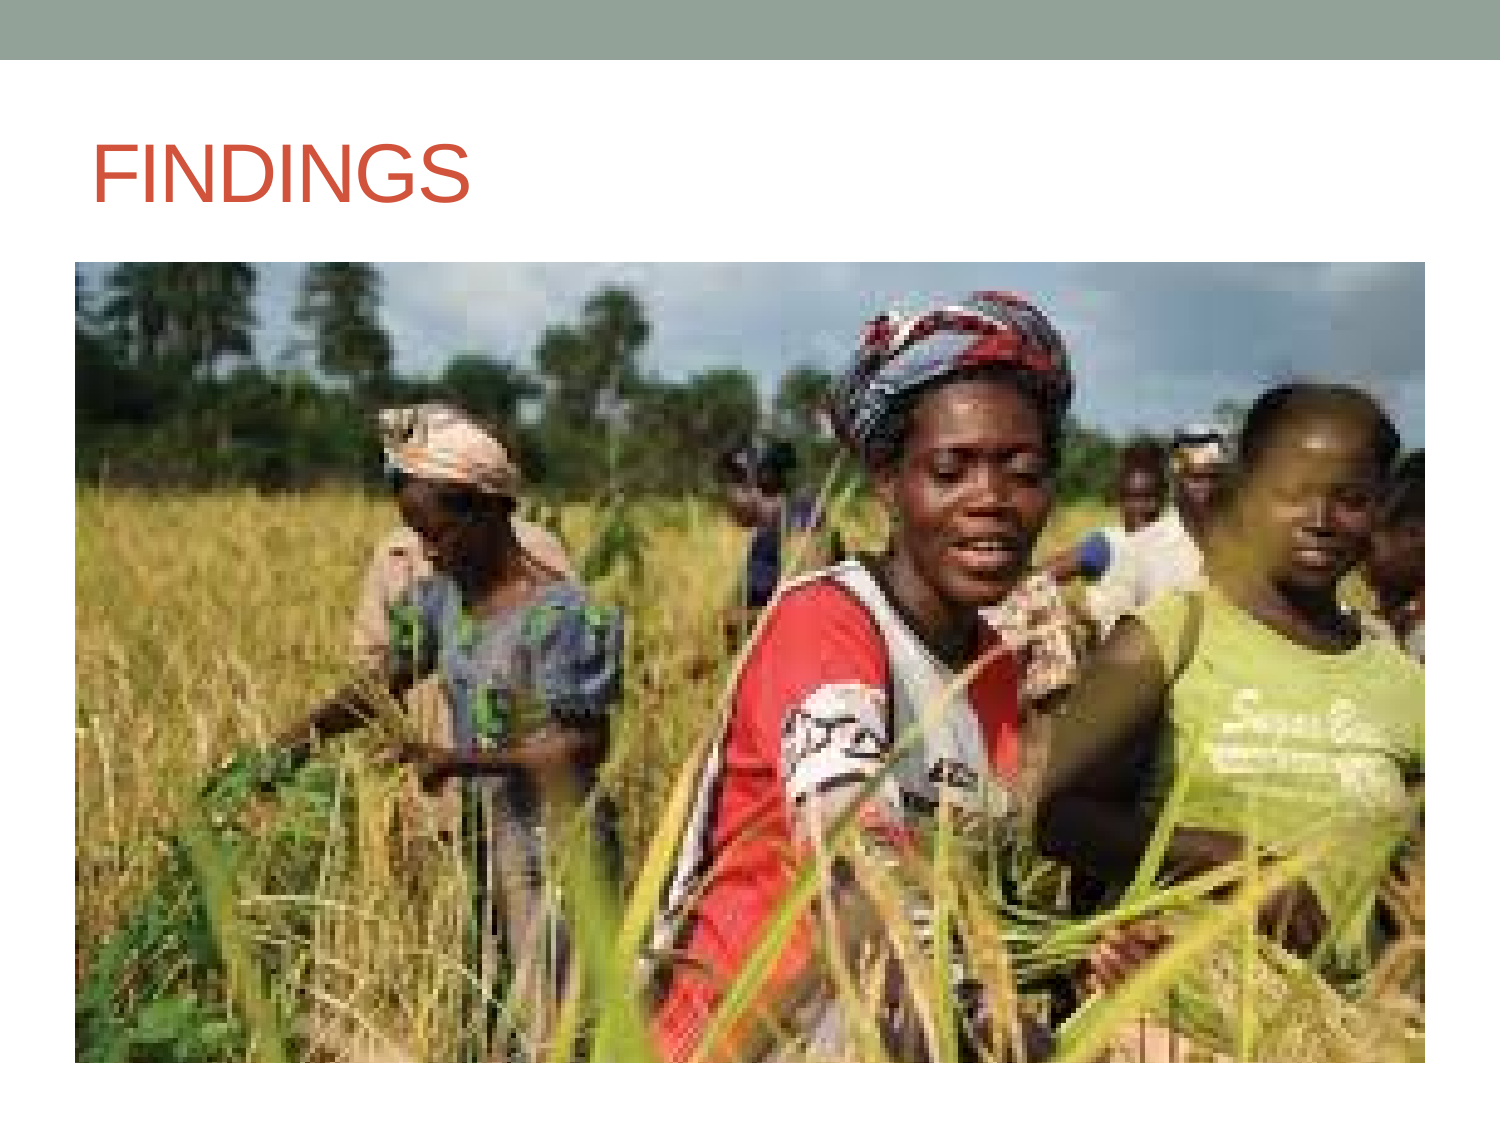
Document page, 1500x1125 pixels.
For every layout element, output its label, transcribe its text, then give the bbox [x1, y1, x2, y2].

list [74, 262, 1426, 1063]
title FINDINGS [75, 87, 1425, 250]
